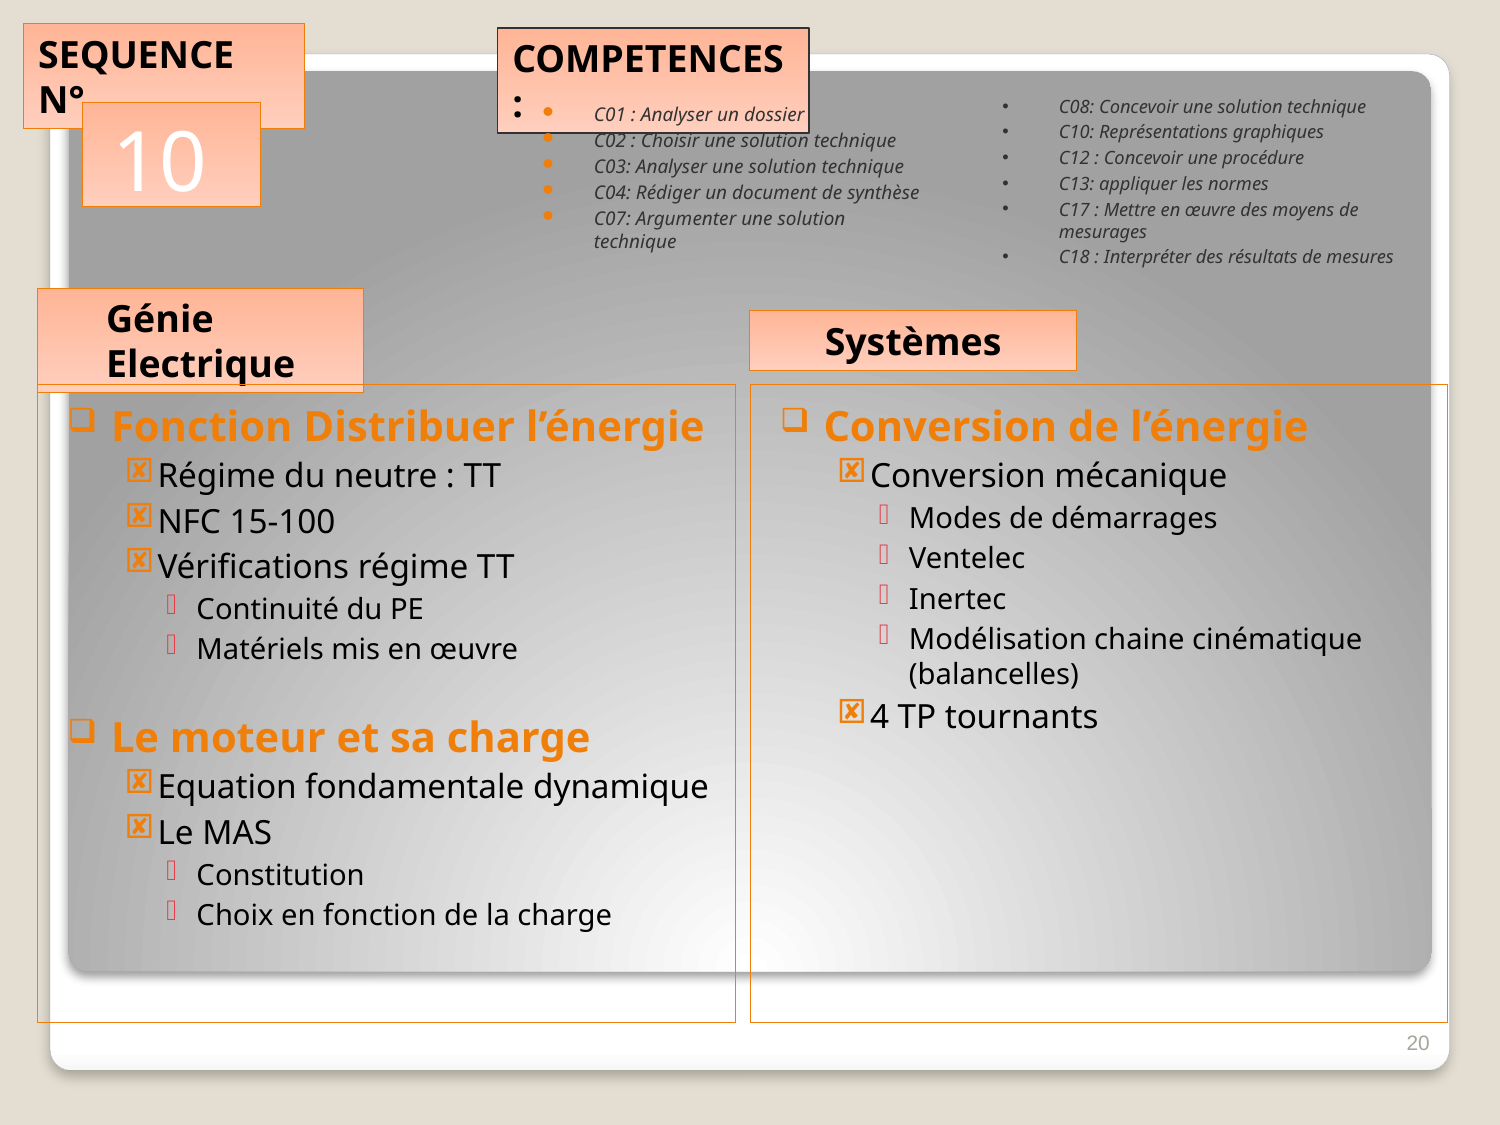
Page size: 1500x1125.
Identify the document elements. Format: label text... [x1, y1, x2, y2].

slide_number 20 [1369, 1002, 1445, 1063]
list Fonction Distribuer l’énergie Régime du neutre : TT NFC 15-100 Vérifications régime TT Continuité du PE Matériels mis en œuvre Le moteur et sa charge Equation fondamentale dynamique Le MAS Constitution Choix en fonction de la charge [37, 384, 736, 1023]
text_box C08: Concevoir une solution technique C10: Représentations graphiques C12 : Concevoir une procédure C13: appliquer les normes C17 : Mettre en œuvre des moyens de mesurages C18 : Interpréter des résultats de mesures [987, 87, 1418, 296]
list 10 [82, 102, 261, 207]
list Conversion de l’énergie Conversion mécanique Modes de démarrages Ventelec Inertec Modélisation chaine cinématique (balancelles) 4 TP tournants [750, 384, 1448, 1023]
list C01 : Analyser un dossier C02 : Choisir une solution technique C03: Analyser une solution technique C04: Rédiger un document de synthèse C07: Argumenter une solution technique [512, 87, 943, 296]
